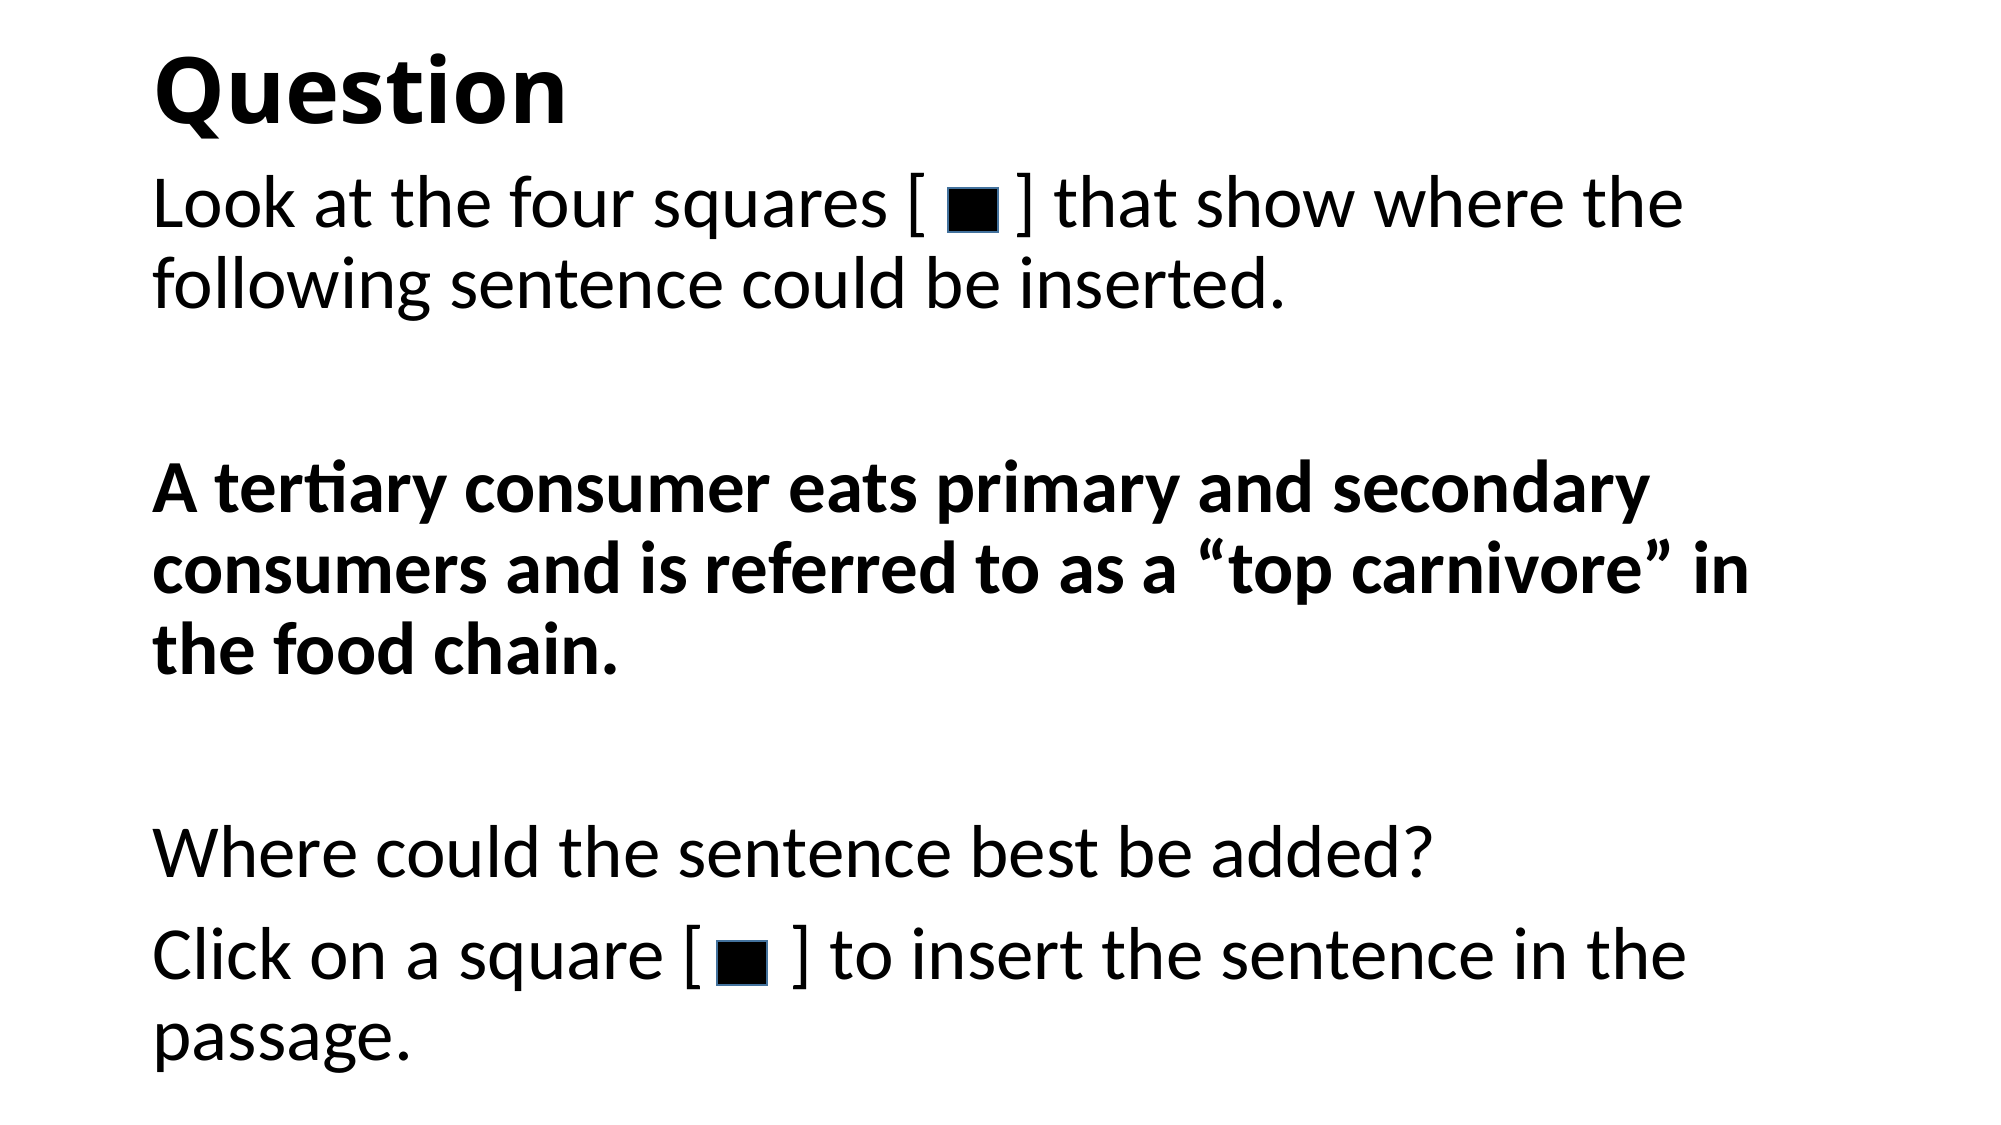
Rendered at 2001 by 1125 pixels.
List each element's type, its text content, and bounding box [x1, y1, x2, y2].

text_box [716, 940, 768, 986]
text_box [947, 187, 999, 233]
title Question [137, 0, 1863, 155]
list Look at the four squares [ ] that show where the following sentence could be inserted. A tertiary consumer eats primary and secondary consumers and is referred to as a “top carnivore” in the food chain. Where could the sentence best be added? Click on a square [ ] to insert the sentence in the passage. [137, 155, 1863, 1089]
